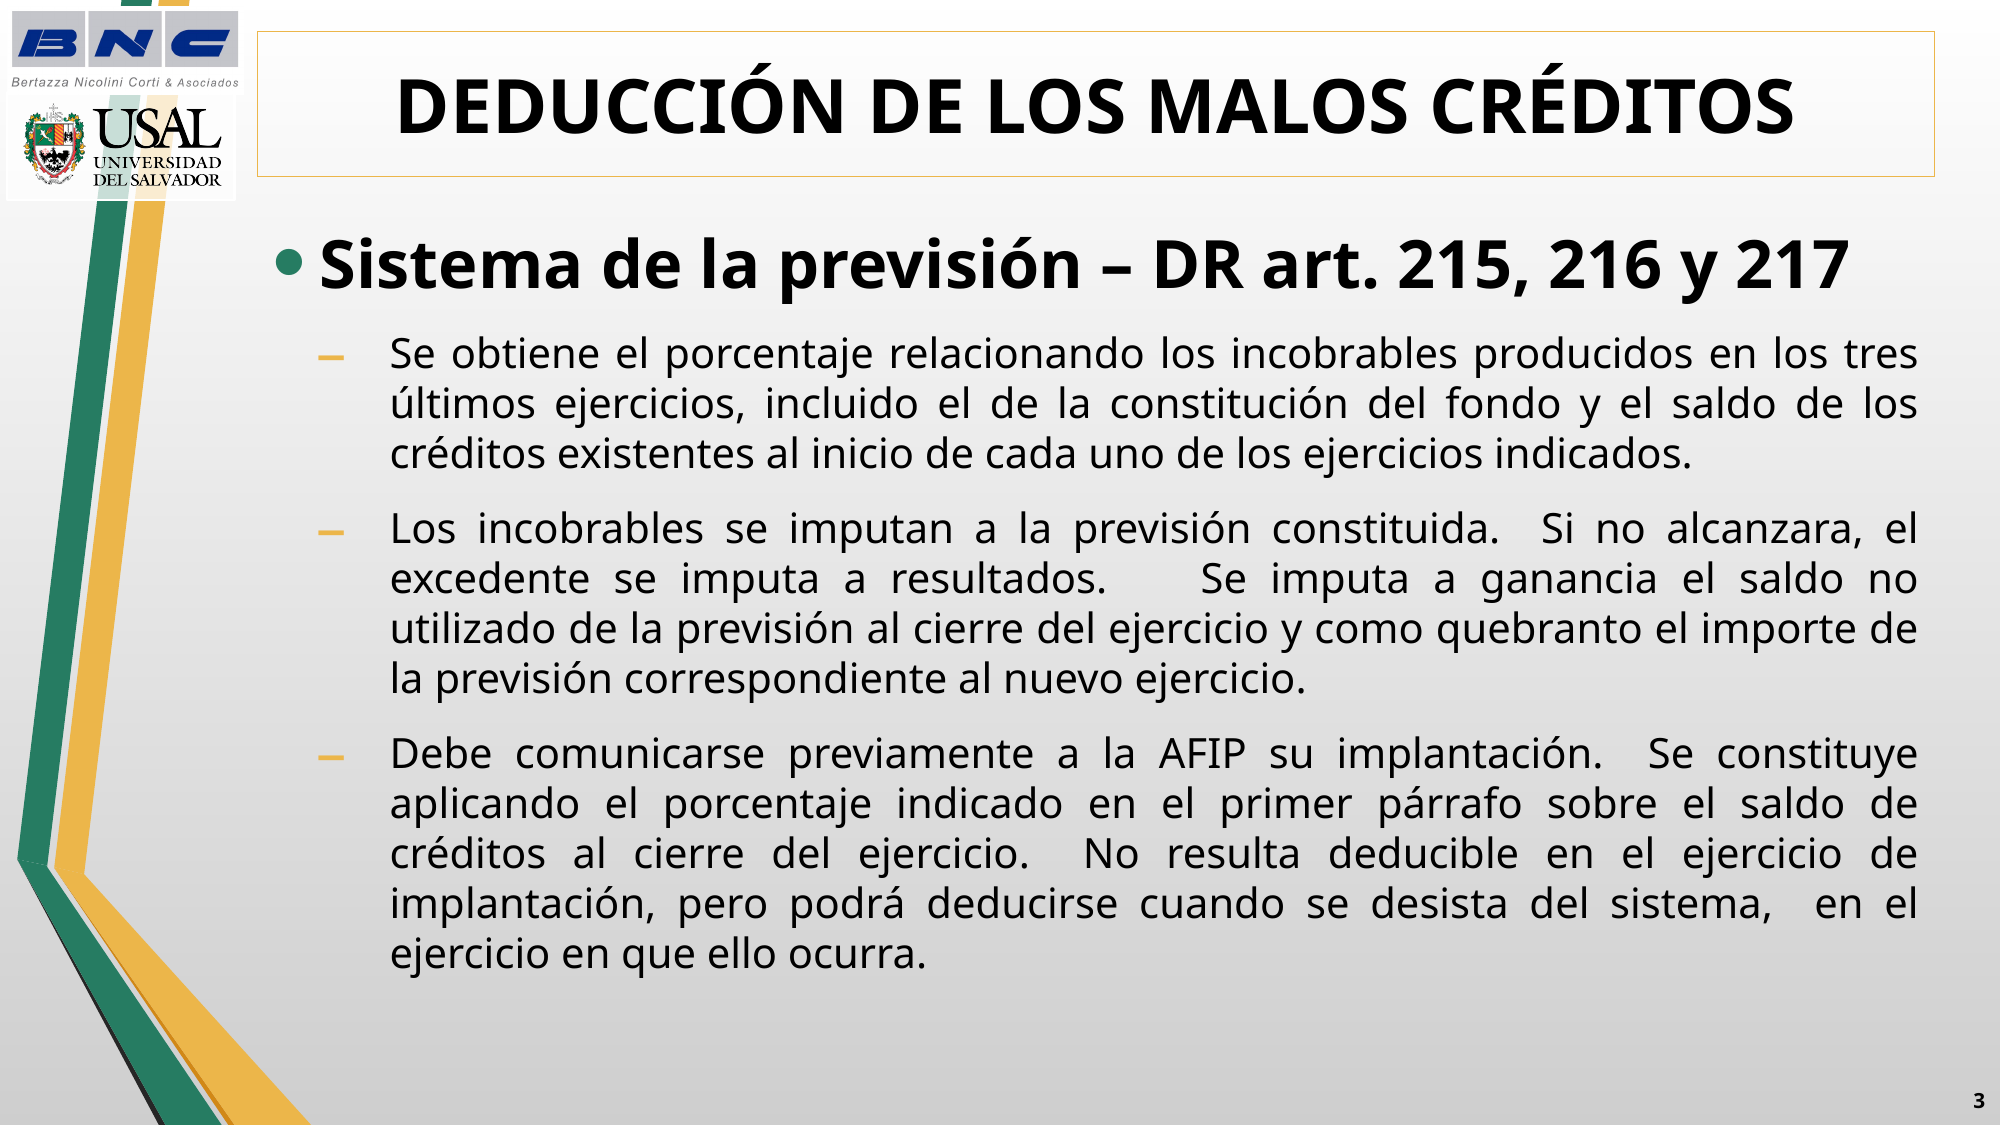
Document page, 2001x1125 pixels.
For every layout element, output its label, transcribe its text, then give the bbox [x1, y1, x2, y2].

picture [22, 102, 222, 190]
picture [7, 6, 244, 95]
title DEDUCCIÓN DE LOS MALOS CRÉDITOS [257, 31, 1935, 177]
list Sistema de la previsión – DR art. 215, 216 y 217 Se obtiene el porcentaje relacionando los incobrables producidos en los tres últimos ejercicios, incluido el de la constitución del fondo y el saldo de los créditos existentes al inicio de cada uno de los ejercicios indicados. Los incobrables se imputan a la previsión constituida. Si no alcanzara, el excedente se imputa a resultados. Se imputa a ganancia el saldo no utilizado de la previsión al cierre del ejercicio y como quebranto el importe de la previsión correspondiente al nuevo ejercicio. Debe comunicarse previamente a la AFIP su implantación. Se constituye aplicando el porcentaje indicado en el primer párrafo sobre el saldo de créditos al cierre del ejercicio. No resulta deducible en el ejercicio de implantación, pero podrá deducirse cuando se desista del sistema, en el ejercicio en que ello ocurra. [257, 213, 1935, 1044]
slide_number 2 [1913, 1077, 2000, 1125]
